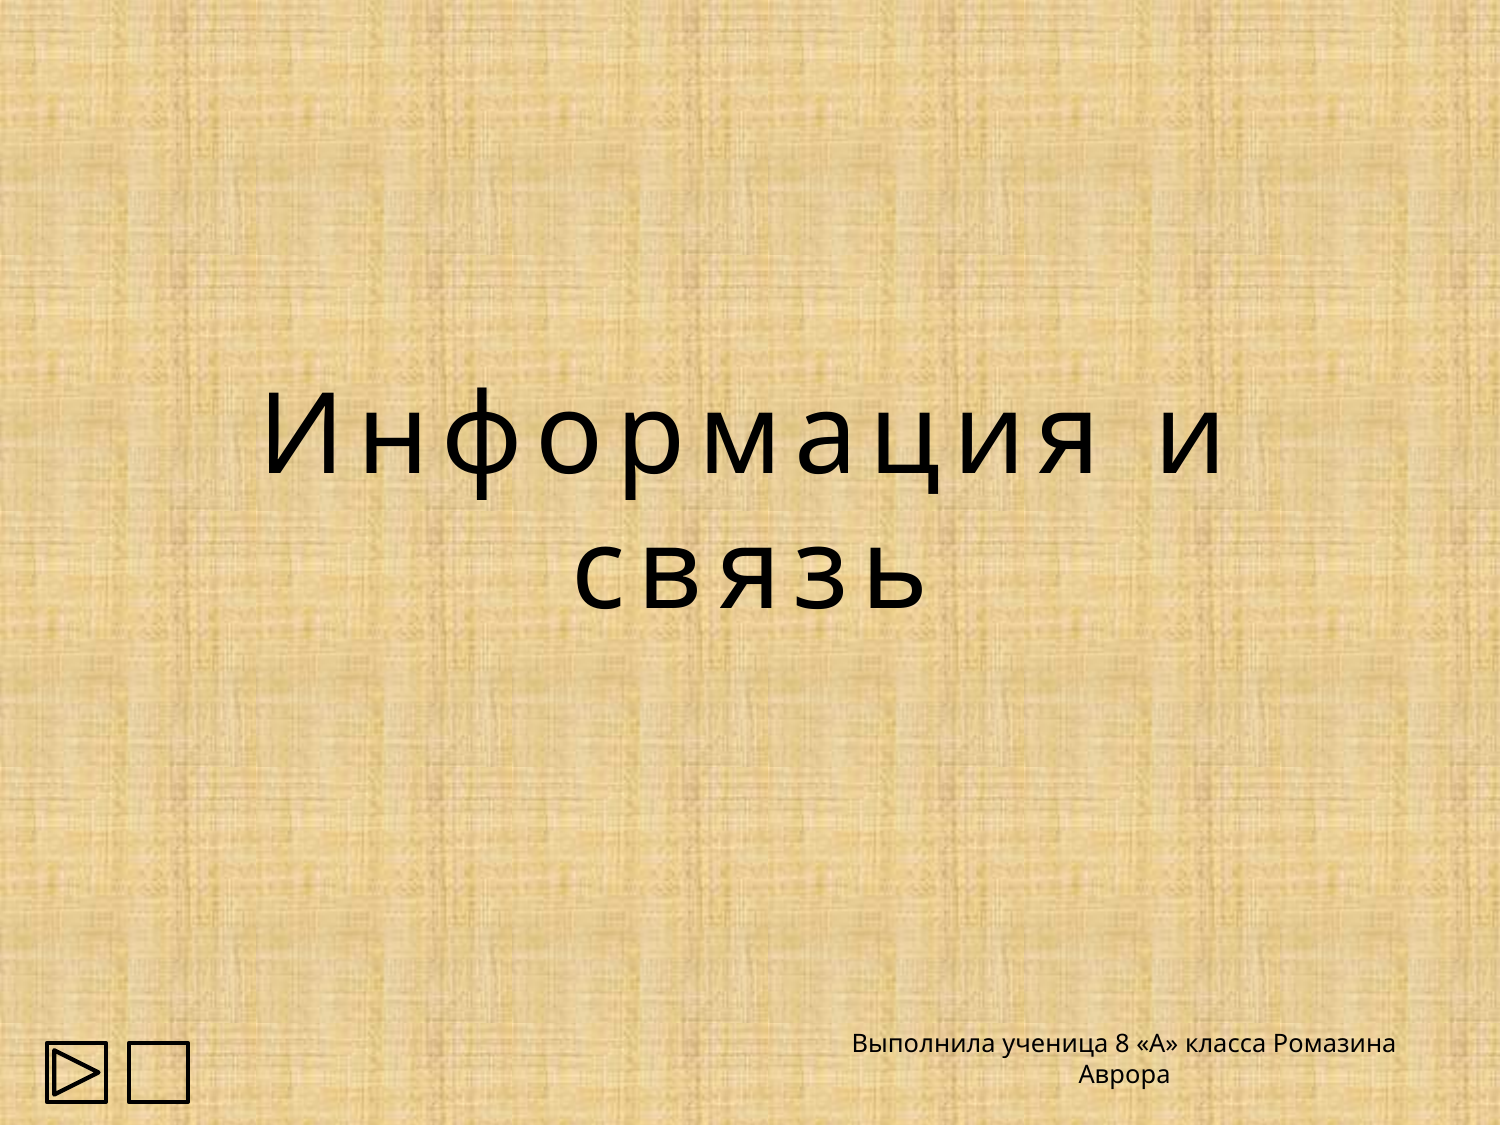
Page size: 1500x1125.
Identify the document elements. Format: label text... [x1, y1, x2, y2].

subtitle Выполнила ученица 8 «А» класса Ромазина Аврора [796, 1019, 1453, 1097]
picture [0, 0, 1500, 1125]
text_box [45, 1041, 108, 1104]
title Информация и связь [112, 375, 1388, 617]
text_box [127, 1041, 190, 1104]
